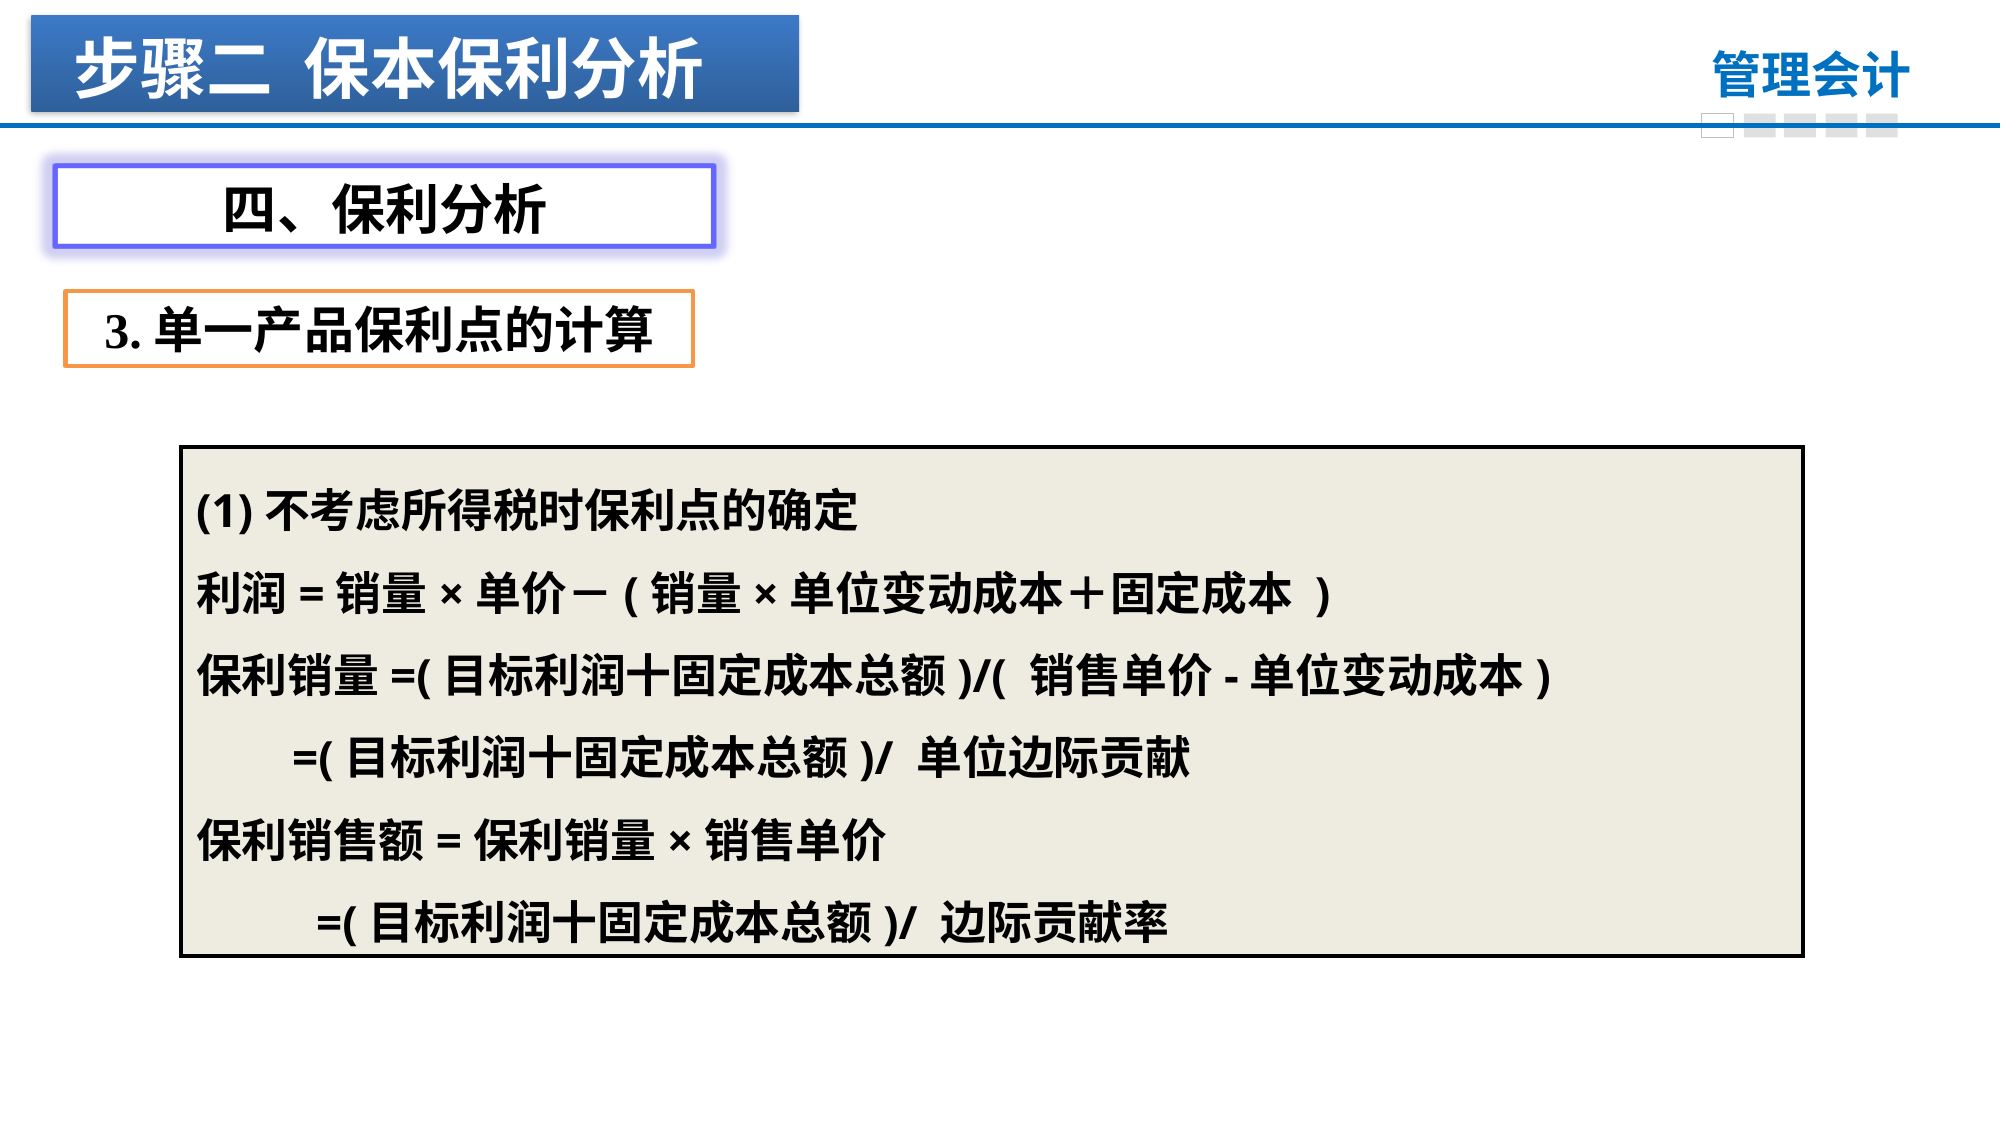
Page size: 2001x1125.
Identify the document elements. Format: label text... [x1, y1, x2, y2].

text_box (1)不考虑所得税时保利点的确定 利润=销量×单价－(销量×单位变动成本＋固定成本 ) 保利销量=(目标利润十固定成本总额)/( 销售单价-单位变动成本) =(目标利润十固定成本总额)/ 单位边际贡献 保利销售额=保利销量×销售单价 =(目标利润十固定成本总额)/ 边际贡献率 [181, 447, 1804, 957]
text_box 3.单一产品保利点的计算 [63, 289, 695, 368]
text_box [31, 14, 800, 117]
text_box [25, 138, 745, 274]
